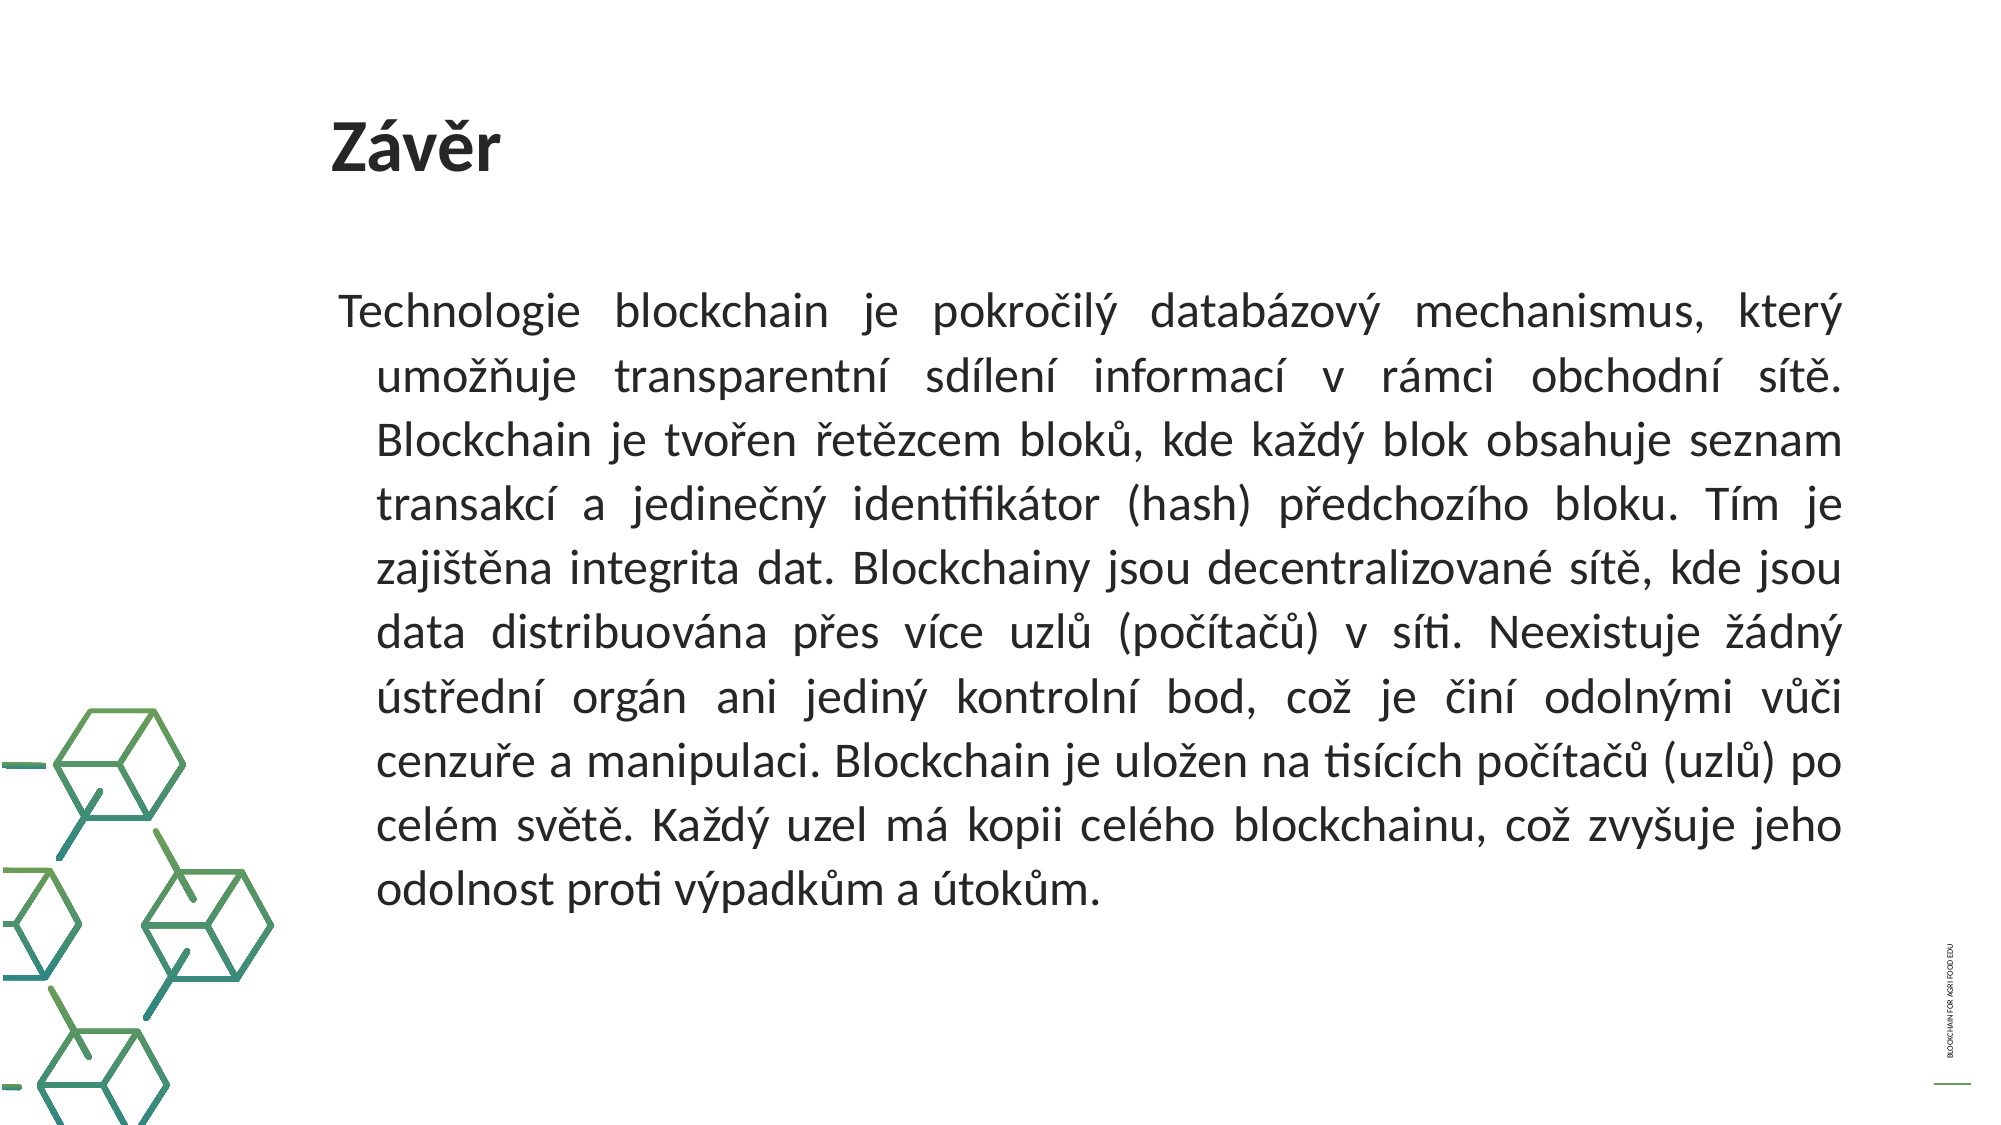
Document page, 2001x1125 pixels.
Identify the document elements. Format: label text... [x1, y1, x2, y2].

list Závěr [316, 99, 1869, 267]
list Technologie blockchain je pokročilý databázový mechanismus, který umožňuje transparentní sdílení informací v rámci obchodní sítě. Blockchain je tvořen řetězcem bloků, kde každý blok obsahuje seznam transakcí a jedinečný identifikátor (hash) předchozího bloku. Tím je zajištěna integrita dat. Blockchainy jsou decentralizované sítě, kde jsou data distribuována přes více uzlů (počítačů) v síti. Neexistuje žádný ústřední orgán ani jediný kontrolní bod, což je činí odolnými vůči cenzuře a manipulaci. Blockchain je uložen na tisících počítačů (uzlů) po celém světě. Každý uzel má kopii celého blockchainu, což zvyšuje jeho odolnost proti výpadkům a útokům. [323, 267, 1859, 1070]
